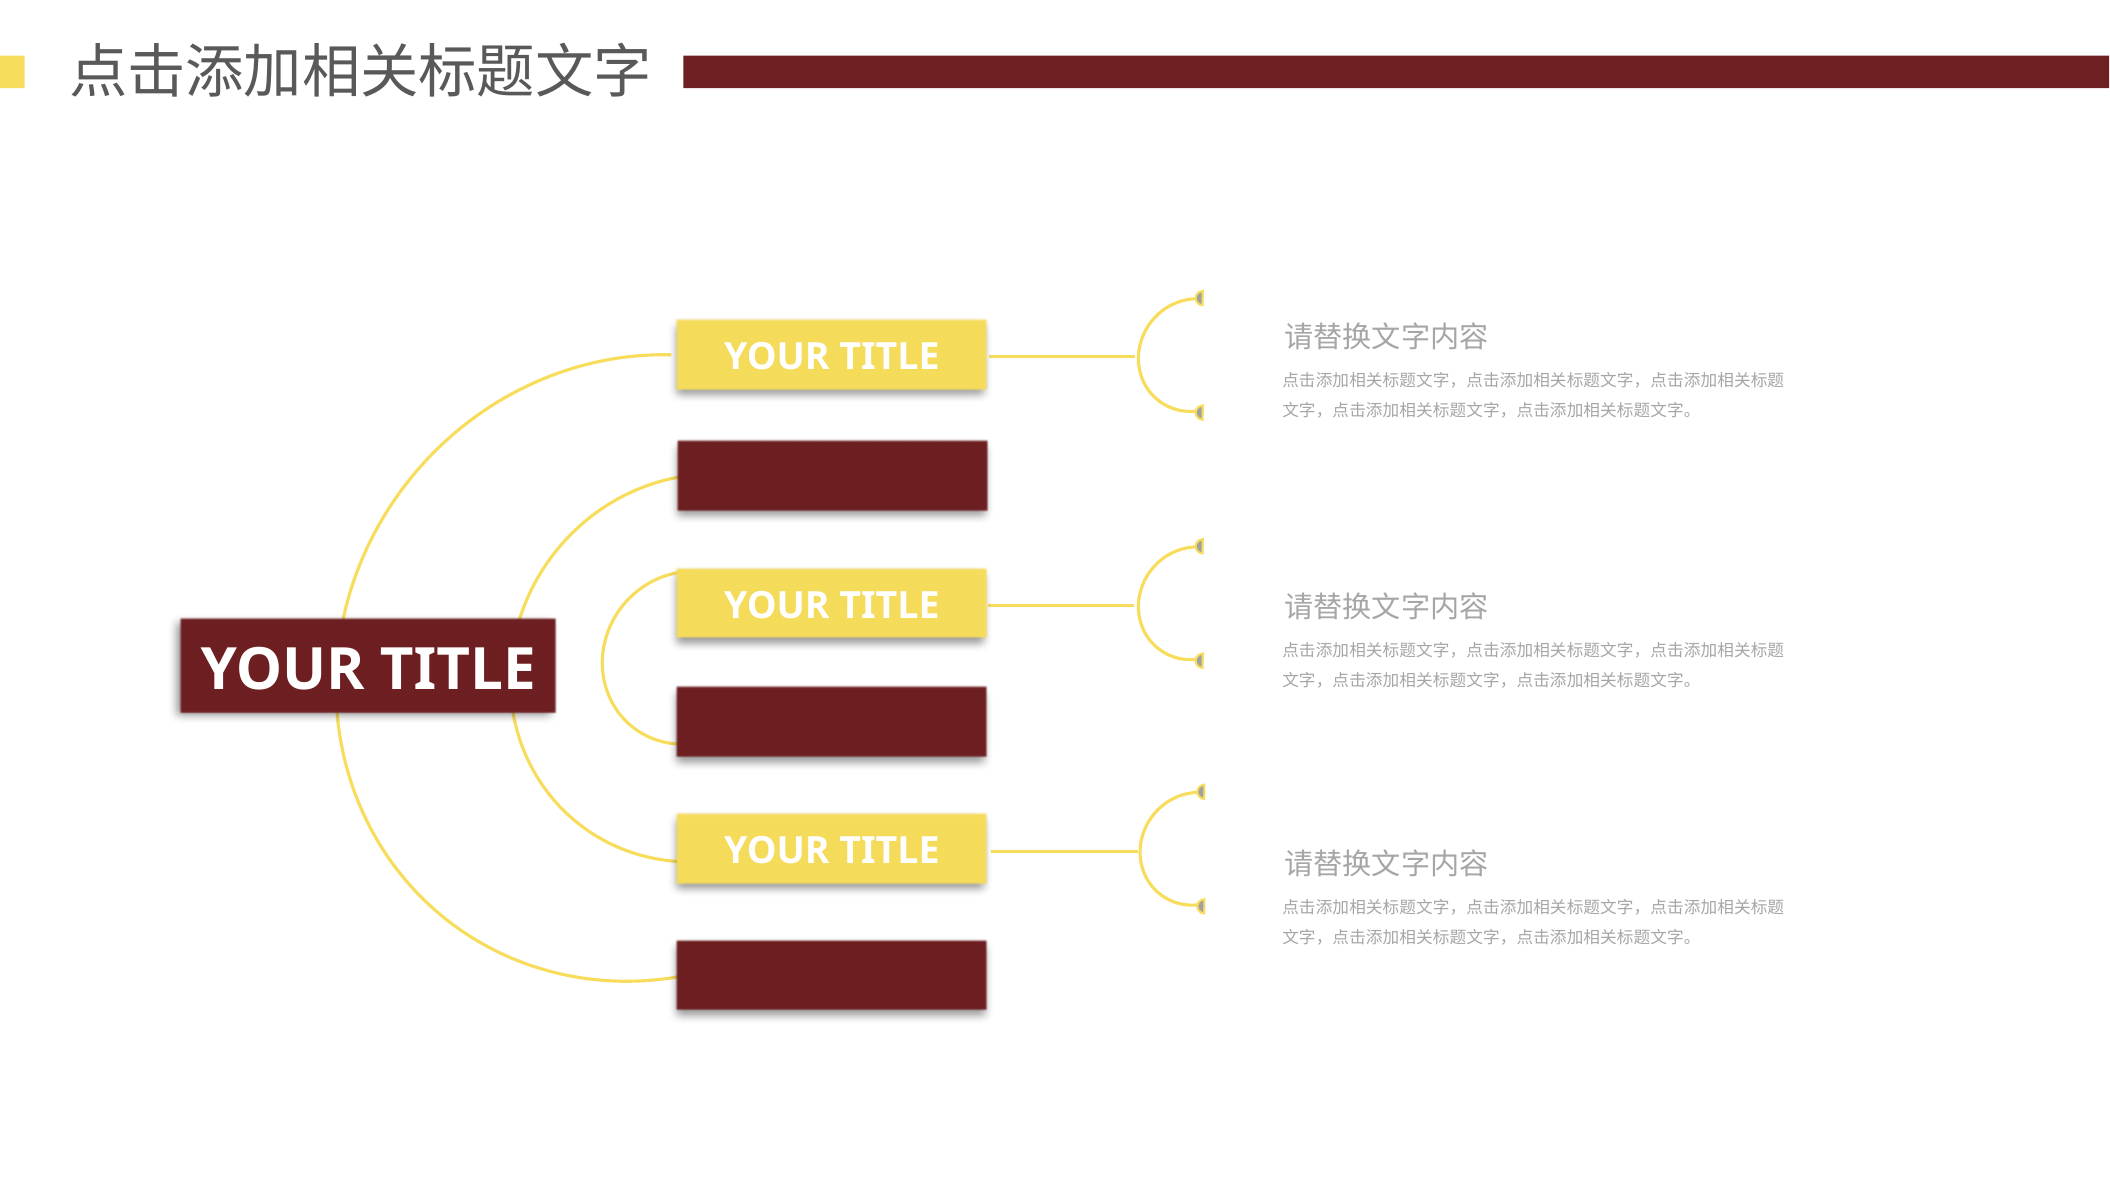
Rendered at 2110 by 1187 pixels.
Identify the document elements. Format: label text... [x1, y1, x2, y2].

text_box 请替换文字内容 [1268, 830, 1667, 889]
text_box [989, 539, 1249, 668]
text_box 点击添加相关标题文字 [54, 26, 667, 112]
text_box 请替换文字内容 [1268, 572, 1667, 631]
text_box [514, 478, 675, 862]
text_box 点击添加相关标题文字，点击添加相关标题文字，点击添加相关标题文字，点击添加相关标题文字，点击添加相关标题文字。 [1268, 880, 1811, 955]
text_box [343, 354, 670, 616]
text_box 点击添加相关标题文字，点击添加相关标题文字，点击添加相关标题文字，点击添加相关标题文字，点击添加相关标题文字。 [1268, 352, 1811, 427]
text_box 点击添加相关标题文字，点击添加相关标题文字，点击添加相关标题文字，点击添加相关标题文字，点击添加相关标题文字。 [1268, 622, 1811, 697]
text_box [675, 318, 989, 1011]
text_box [601, 573, 675, 744]
text_box 请替换文字内容 [1268, 303, 1667, 362]
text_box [991, 784, 1250, 914]
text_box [988, 290, 1249, 420]
text_box [337, 722, 675, 982]
text_box YOUR TITLE [181, 619, 555, 713]
